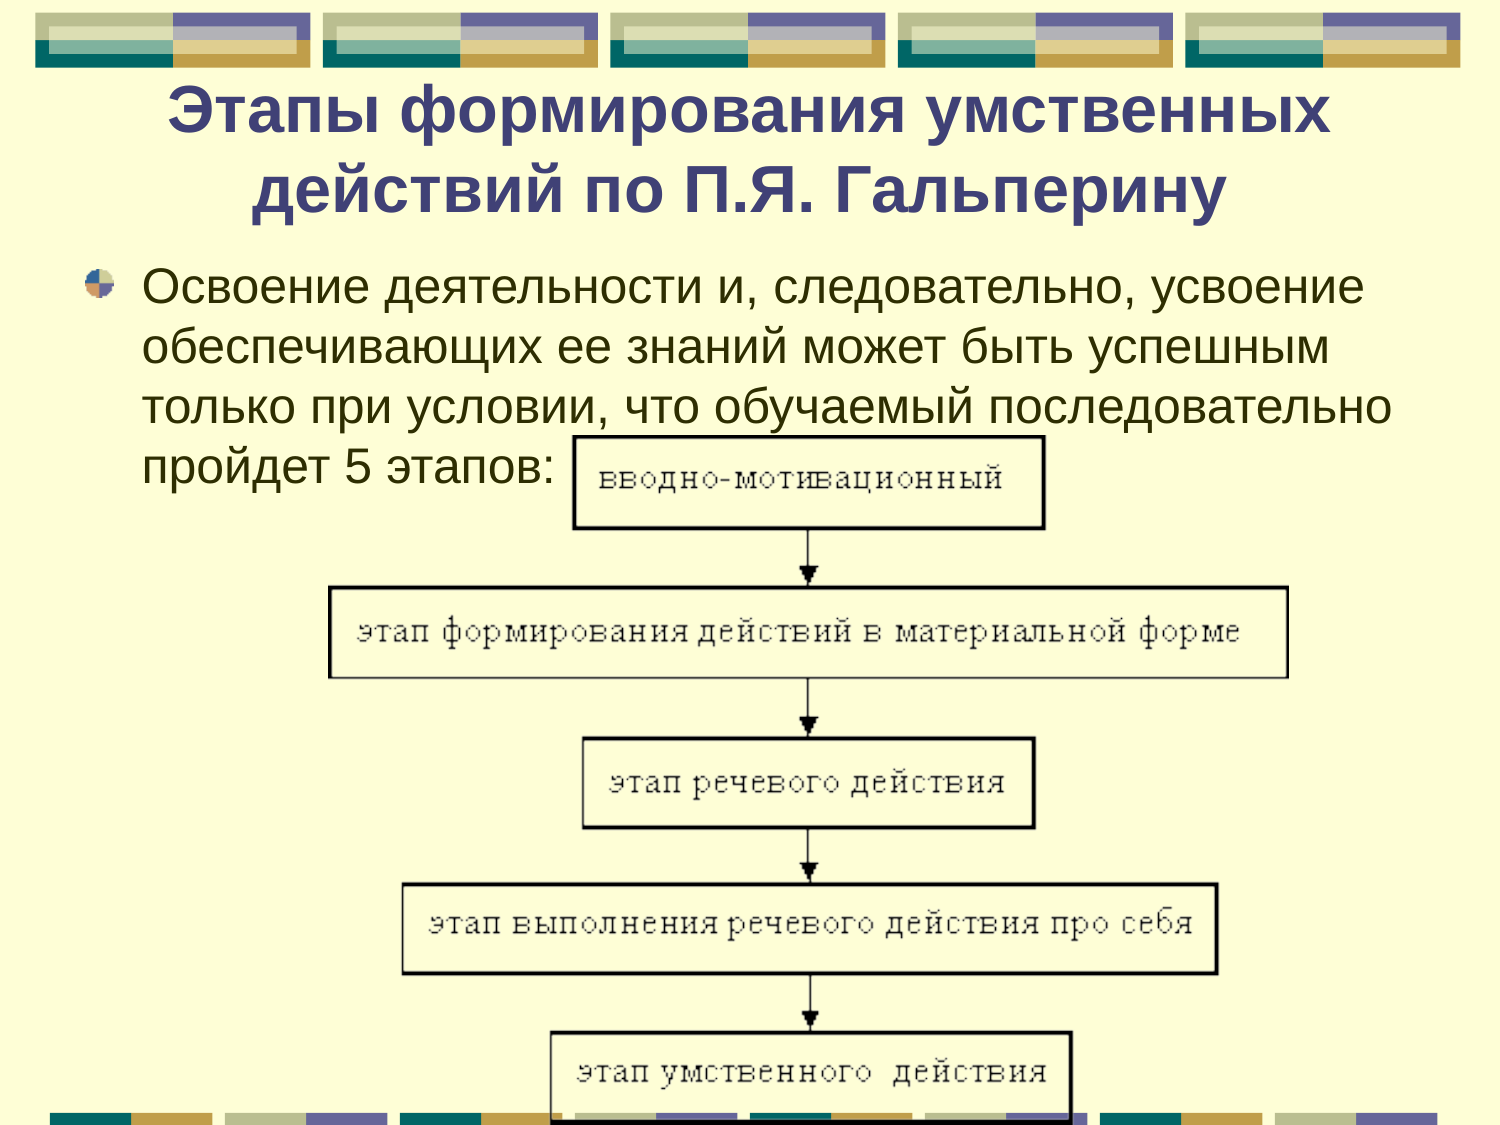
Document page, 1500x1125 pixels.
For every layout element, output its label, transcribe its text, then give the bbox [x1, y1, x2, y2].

list Освоение деятельности и, следовательно, усвоение обеспечивающих ее знаний может быть успешным только при условии, что обучаемый последовательно пройдет 5 этапов: [70, 245, 1454, 910]
title Этапы формирования умственных действий по П.Я. Гальперину [112, 99, 1388, 223]
picture [327, 435, 1290, 1125]
picture [85, 269, 114, 298]
